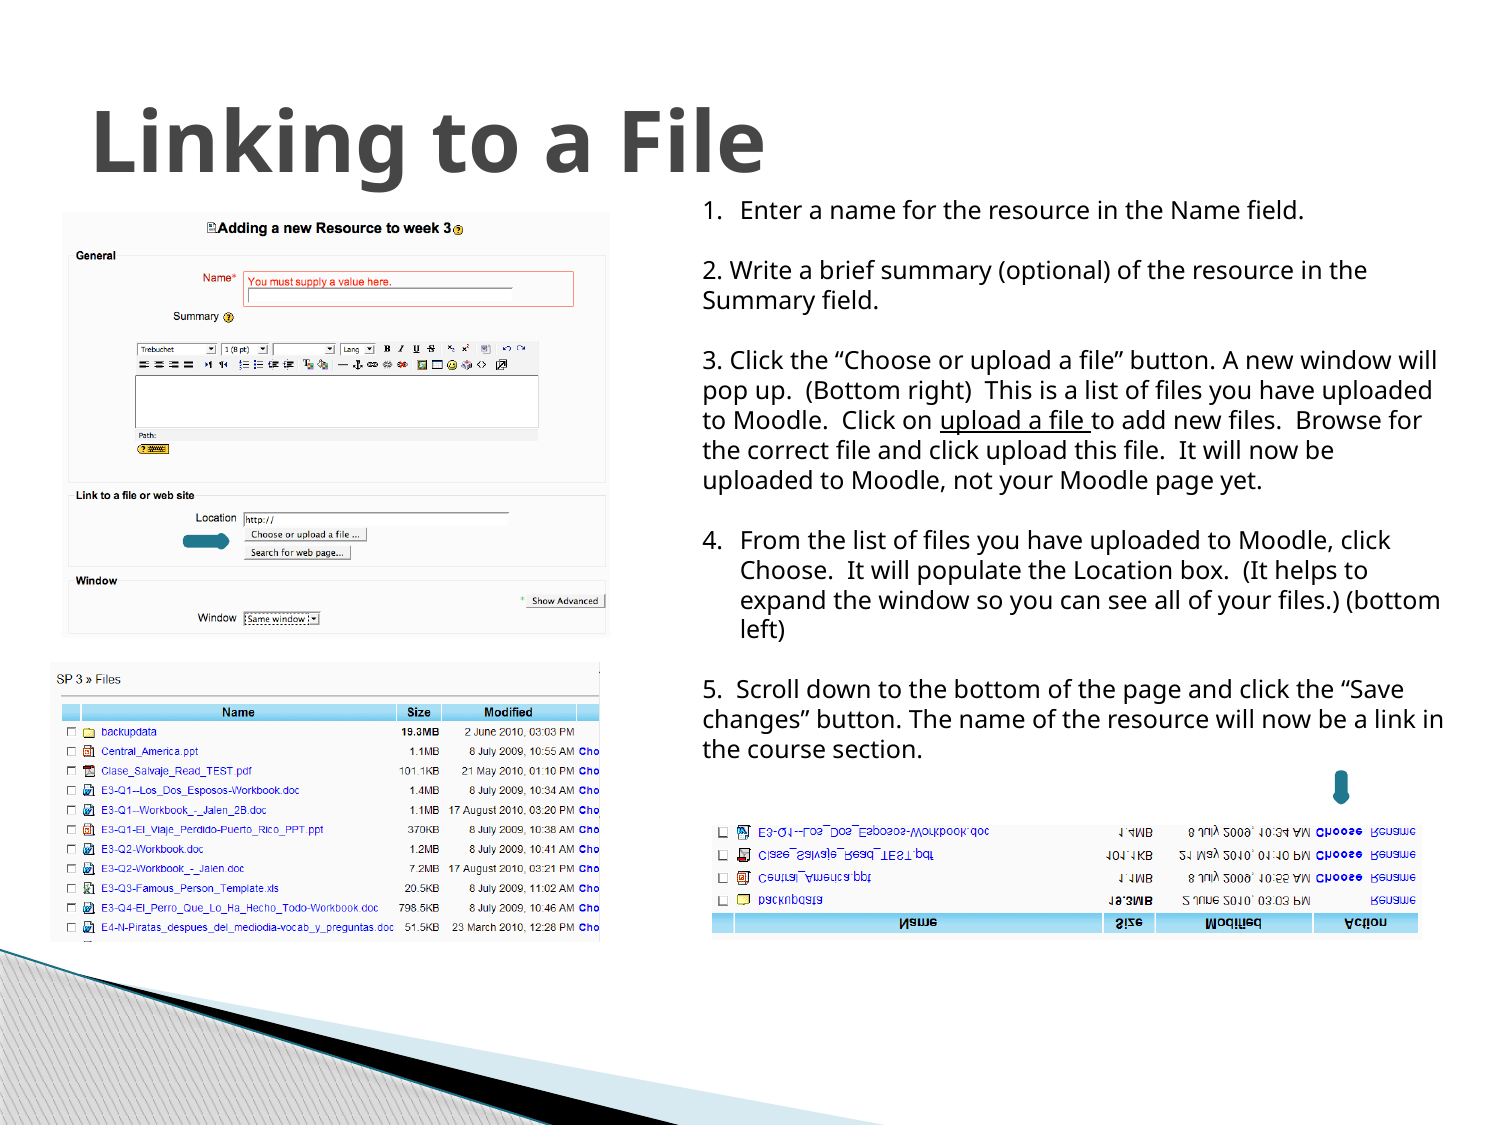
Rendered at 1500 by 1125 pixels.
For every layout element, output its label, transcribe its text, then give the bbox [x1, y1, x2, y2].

text_box [1333, 770, 1350, 805]
text_box Enter a name for the resource in the Name field. 2. Write a brief summary (optional) of the resource in the Summary field. 3. Click the “Choose or upload a file” button. A new window will pop up. (Bottom right) This is a list of files you have uploaded to Moodle. Click on upload a file to add new files. Browse for the correct file and click upload this file. It will now be uploaded to Moodle, not your Moodle page yet. From the list of files you have uploaded to Moodle, click Choose. It will populate the Location box. (It helps to expand the window so you can see all of your files.) (bottom left) 5. Scroll down to the bottom of the page and click the “Save changes” button. The name of the resource will now be a link in the course section. [687, 187, 1463, 772]
picture [49, 662, 601, 942]
title Linking to a File [75, 45, 1425, 233]
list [62, 212, 610, 638]
picture [712, 824, 1422, 940]
